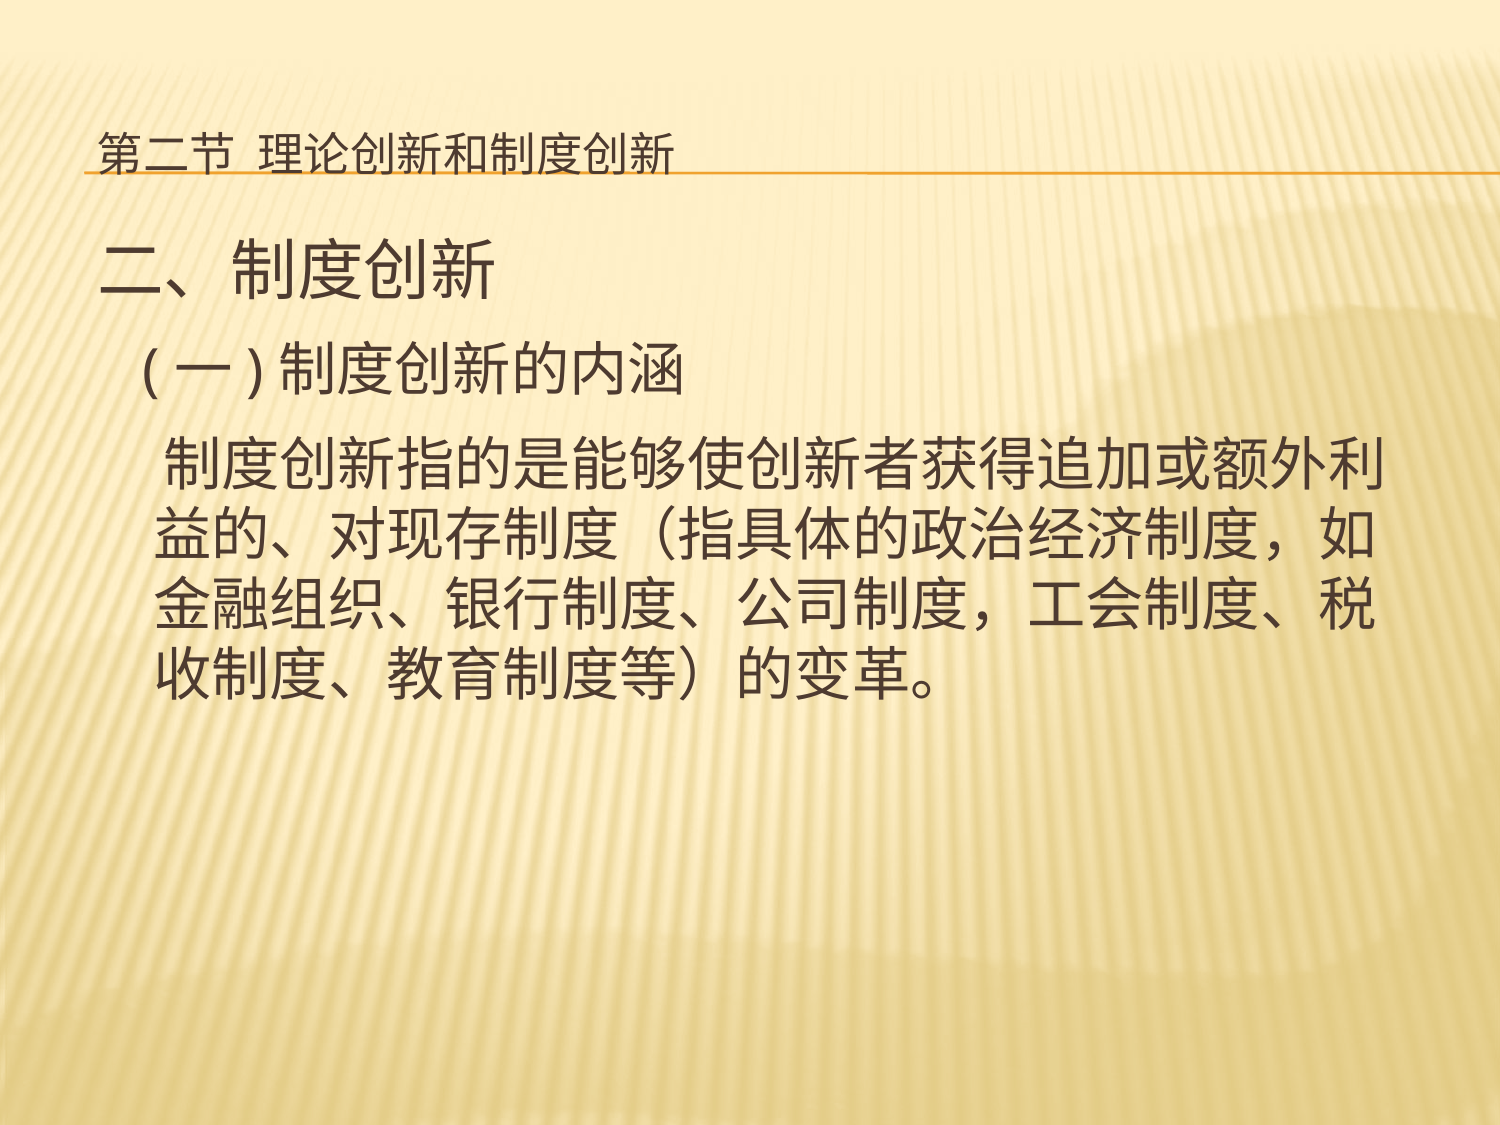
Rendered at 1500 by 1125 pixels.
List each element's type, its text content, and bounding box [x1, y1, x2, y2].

list 二、制度创新 (一)制度创新的内涵 制度创新指的是能够使创新者获得追加或额外利益的、对现存制度（指具体的政治经济制度，如金融组织、银行制度、公司制度，工会制度、税收制度、教育制度等）的变革。 [81, 219, 1433, 1060]
title 第二节 理论创新和制度创新 [82, 117, 1432, 219]
